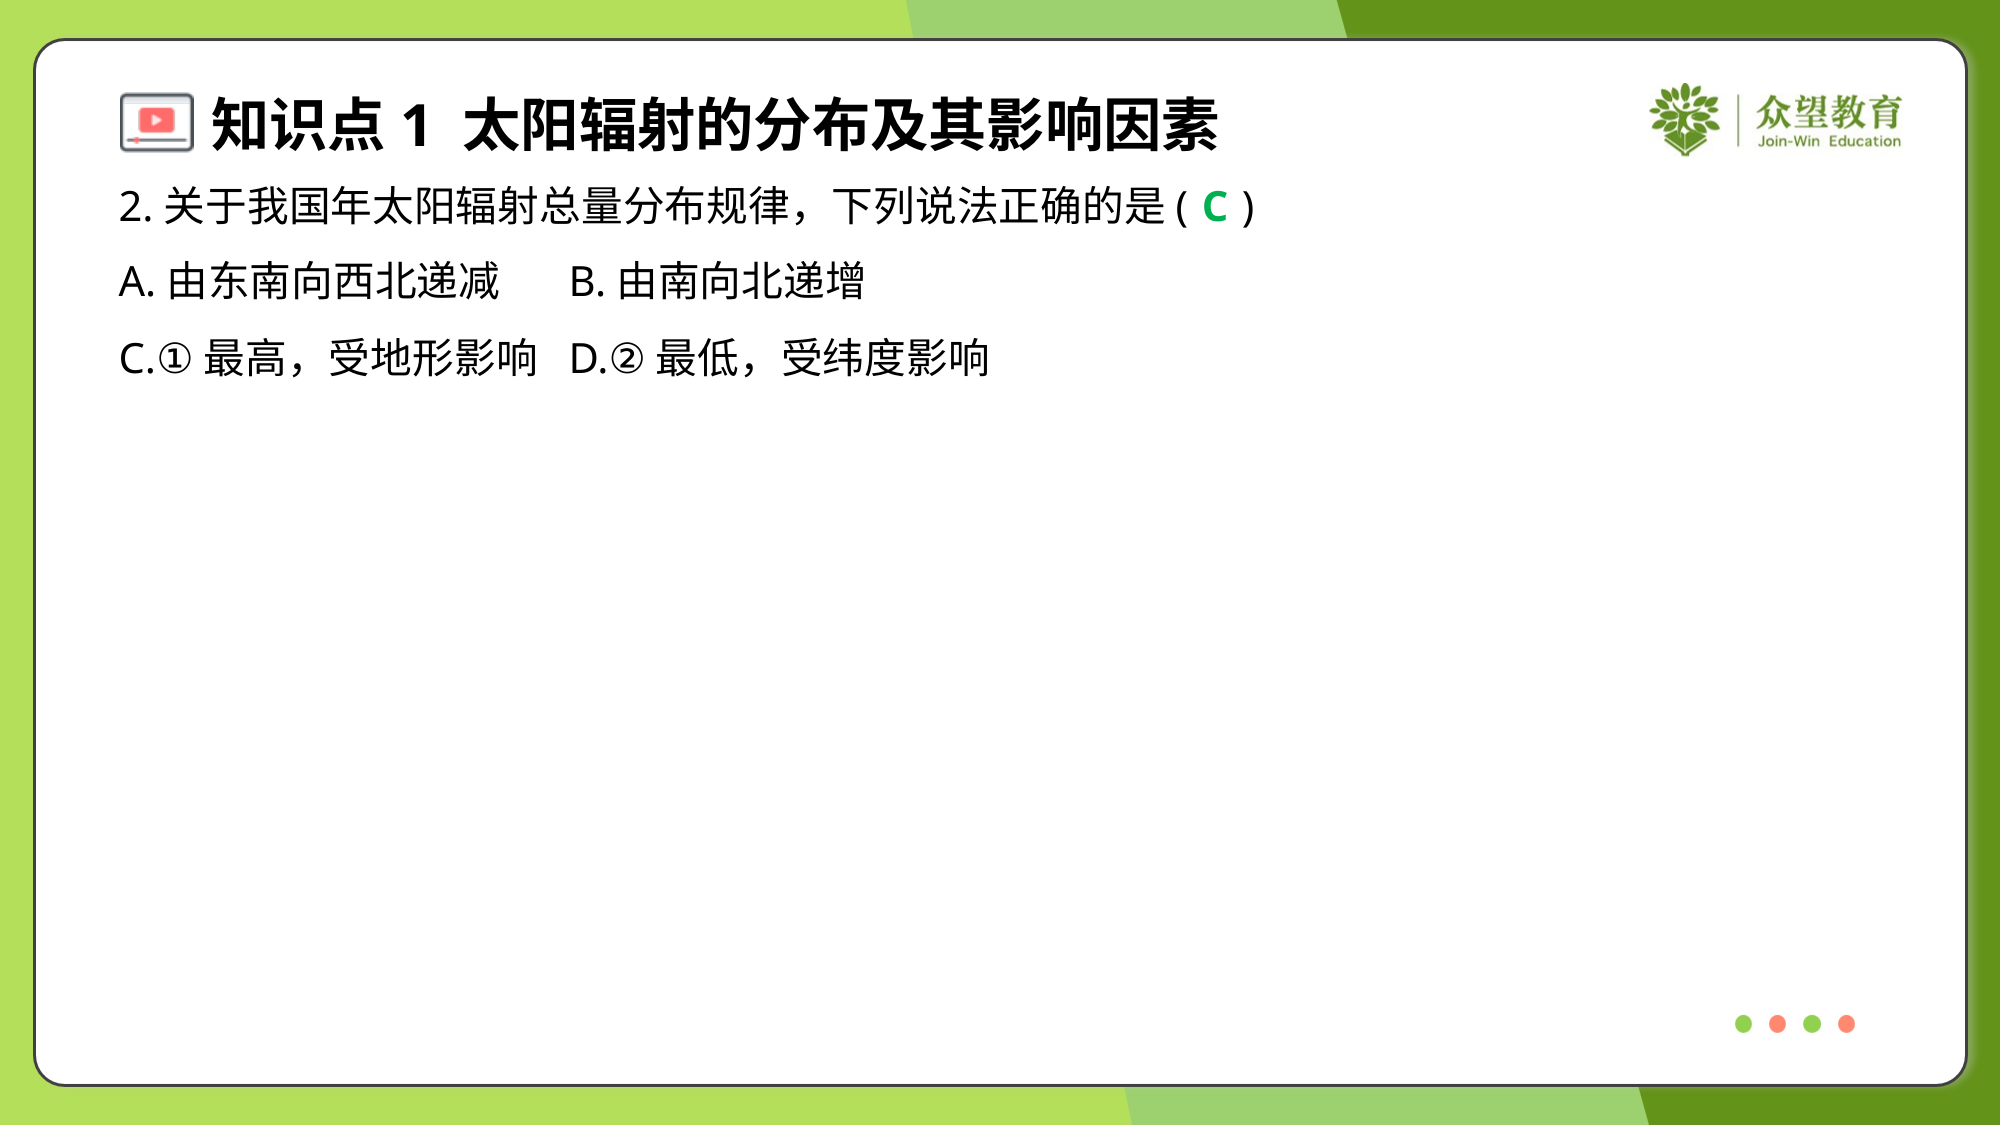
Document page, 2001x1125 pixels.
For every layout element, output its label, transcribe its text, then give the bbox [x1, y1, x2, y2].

text_box 2.关于我国年太阳辐射总量分布规律，下列说法正确的是( ) [1245, 158, 1883, 229]
text_box 2.关于我国年太阳辐射总量分布规律，下列说法正确的是( ) [118, 158, 1185, 229]
picture [0, 0, 2000, 1125]
text_box A.由东南向西北递减 B.由南向北递增 C.①最高，受地形影响 D.②最低，受纬度影响 [118, 229, 1883, 382]
text_box C [1185, 158, 1245, 229]
